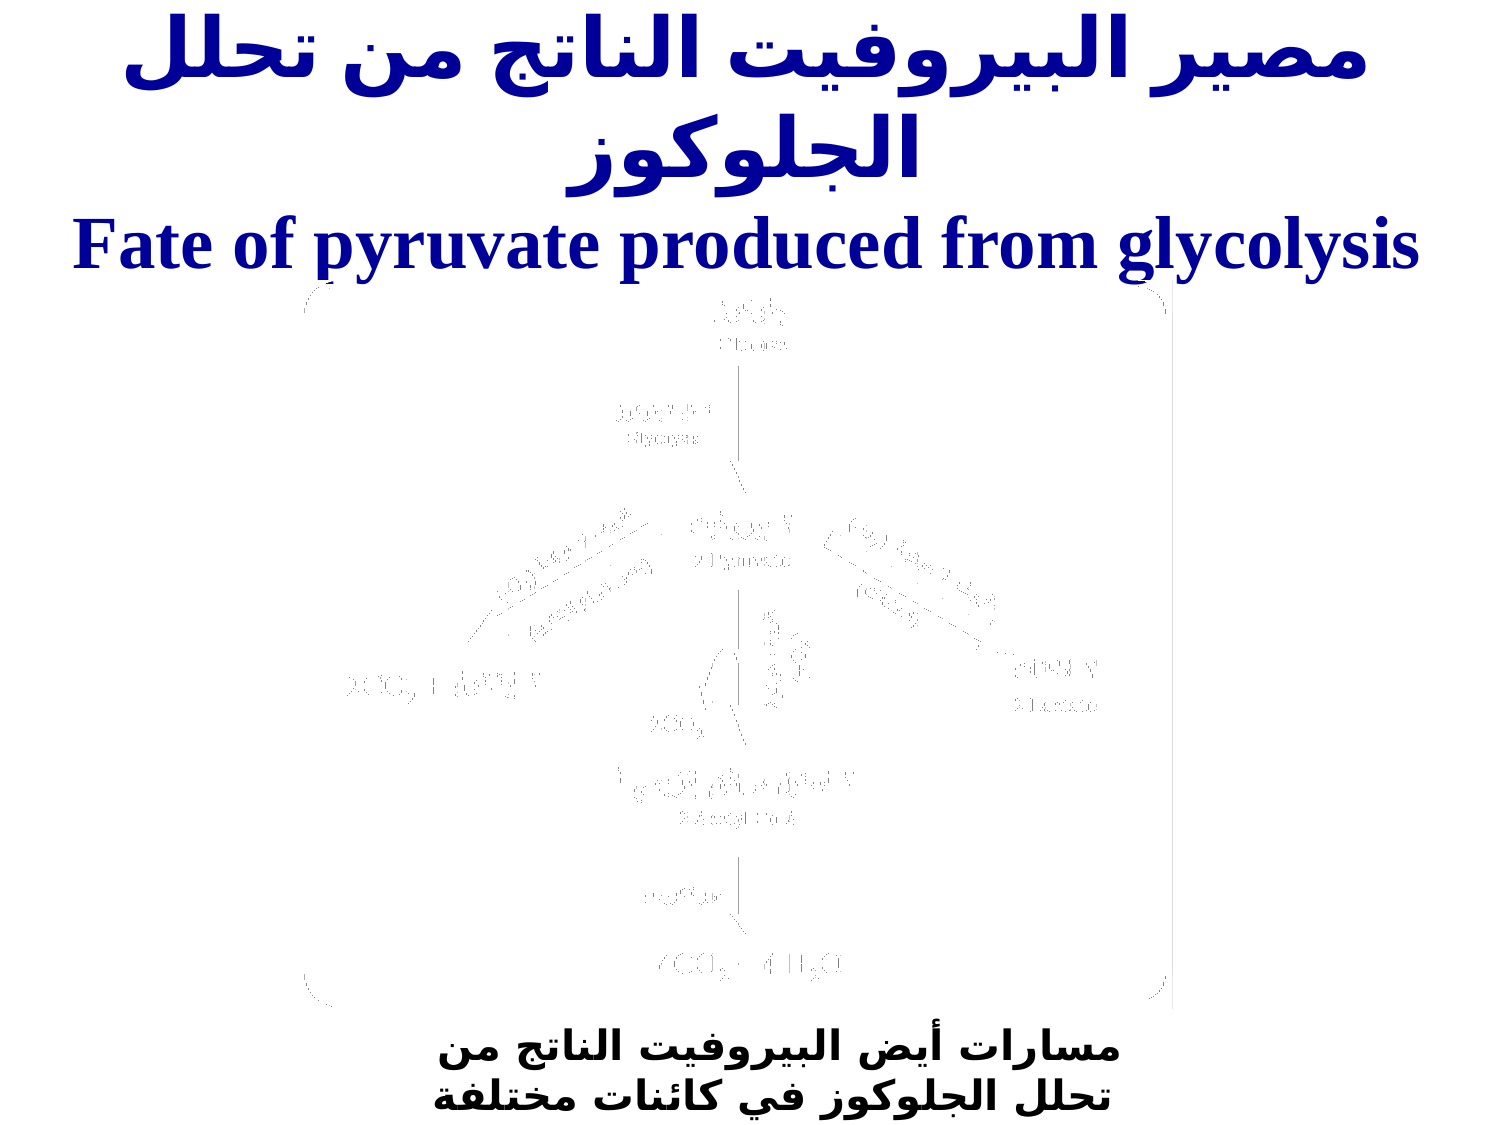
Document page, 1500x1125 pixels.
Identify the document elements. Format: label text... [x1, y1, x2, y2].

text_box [277, 280, 1195, 1104]
title مصير البيروفيت الناتج من تحلل الجلوكوز Fate of pyruvate produced from glycolysis [11, 44, 1483, 233]
